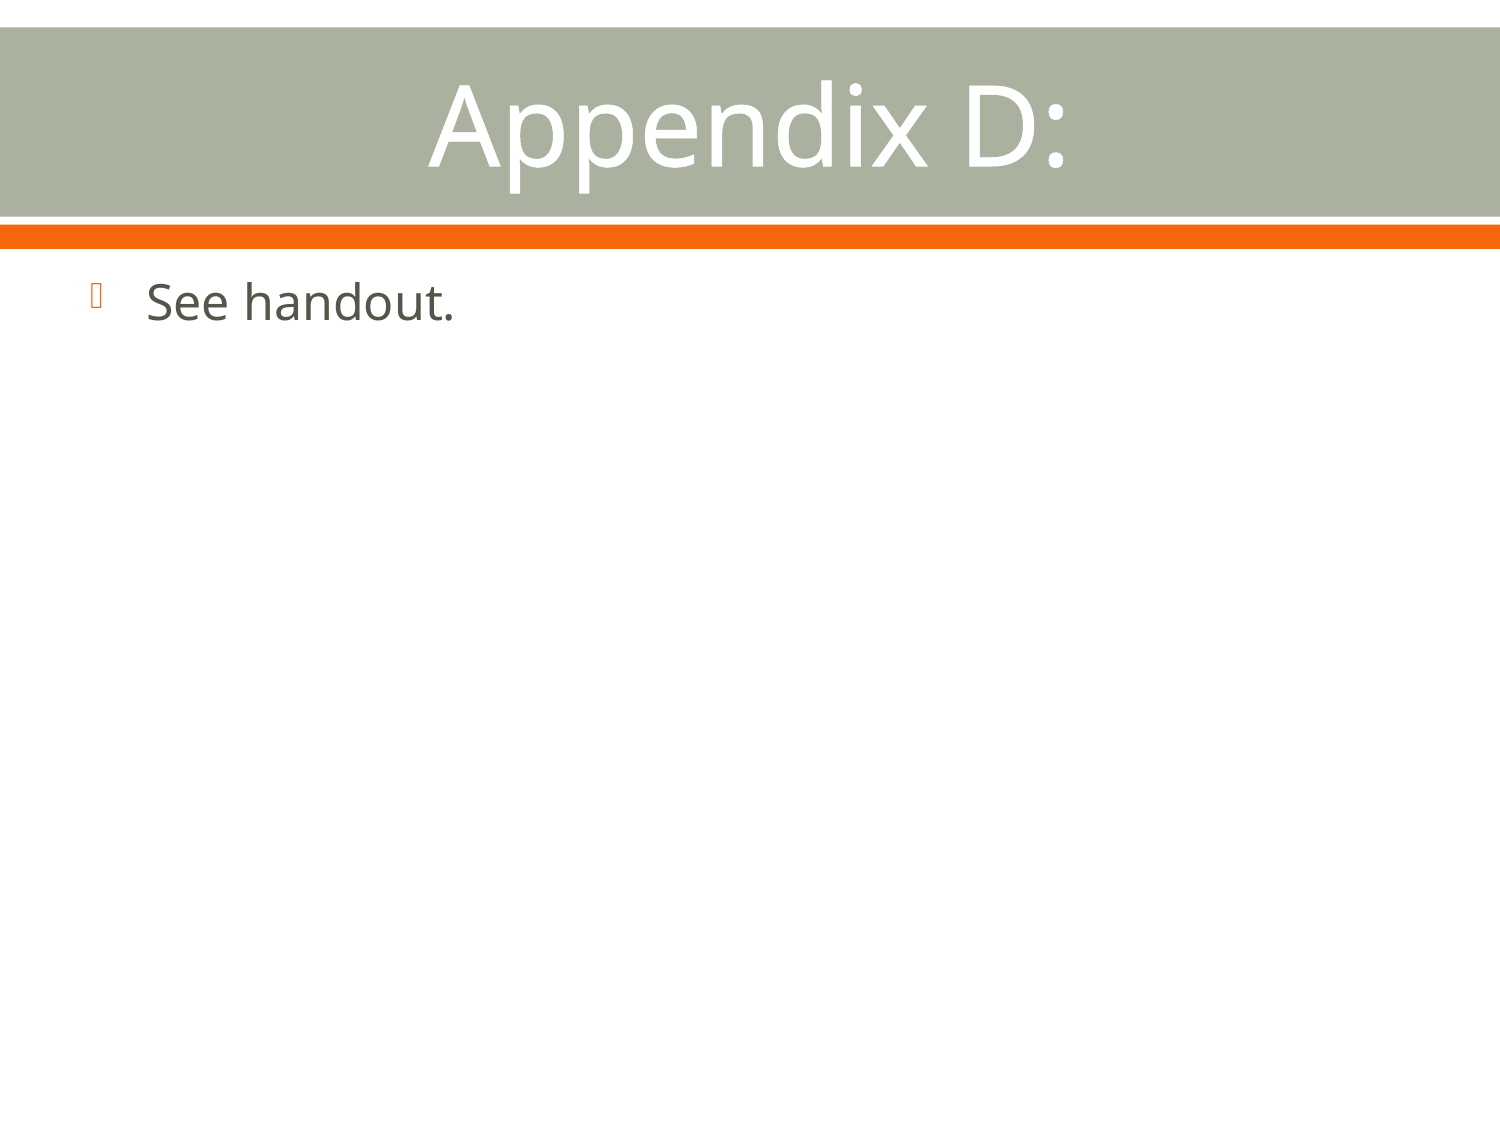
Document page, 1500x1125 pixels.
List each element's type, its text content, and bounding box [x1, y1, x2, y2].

title Appendix D: [75, 29, 1425, 213]
list See handout. [75, 262, 1425, 1005]
